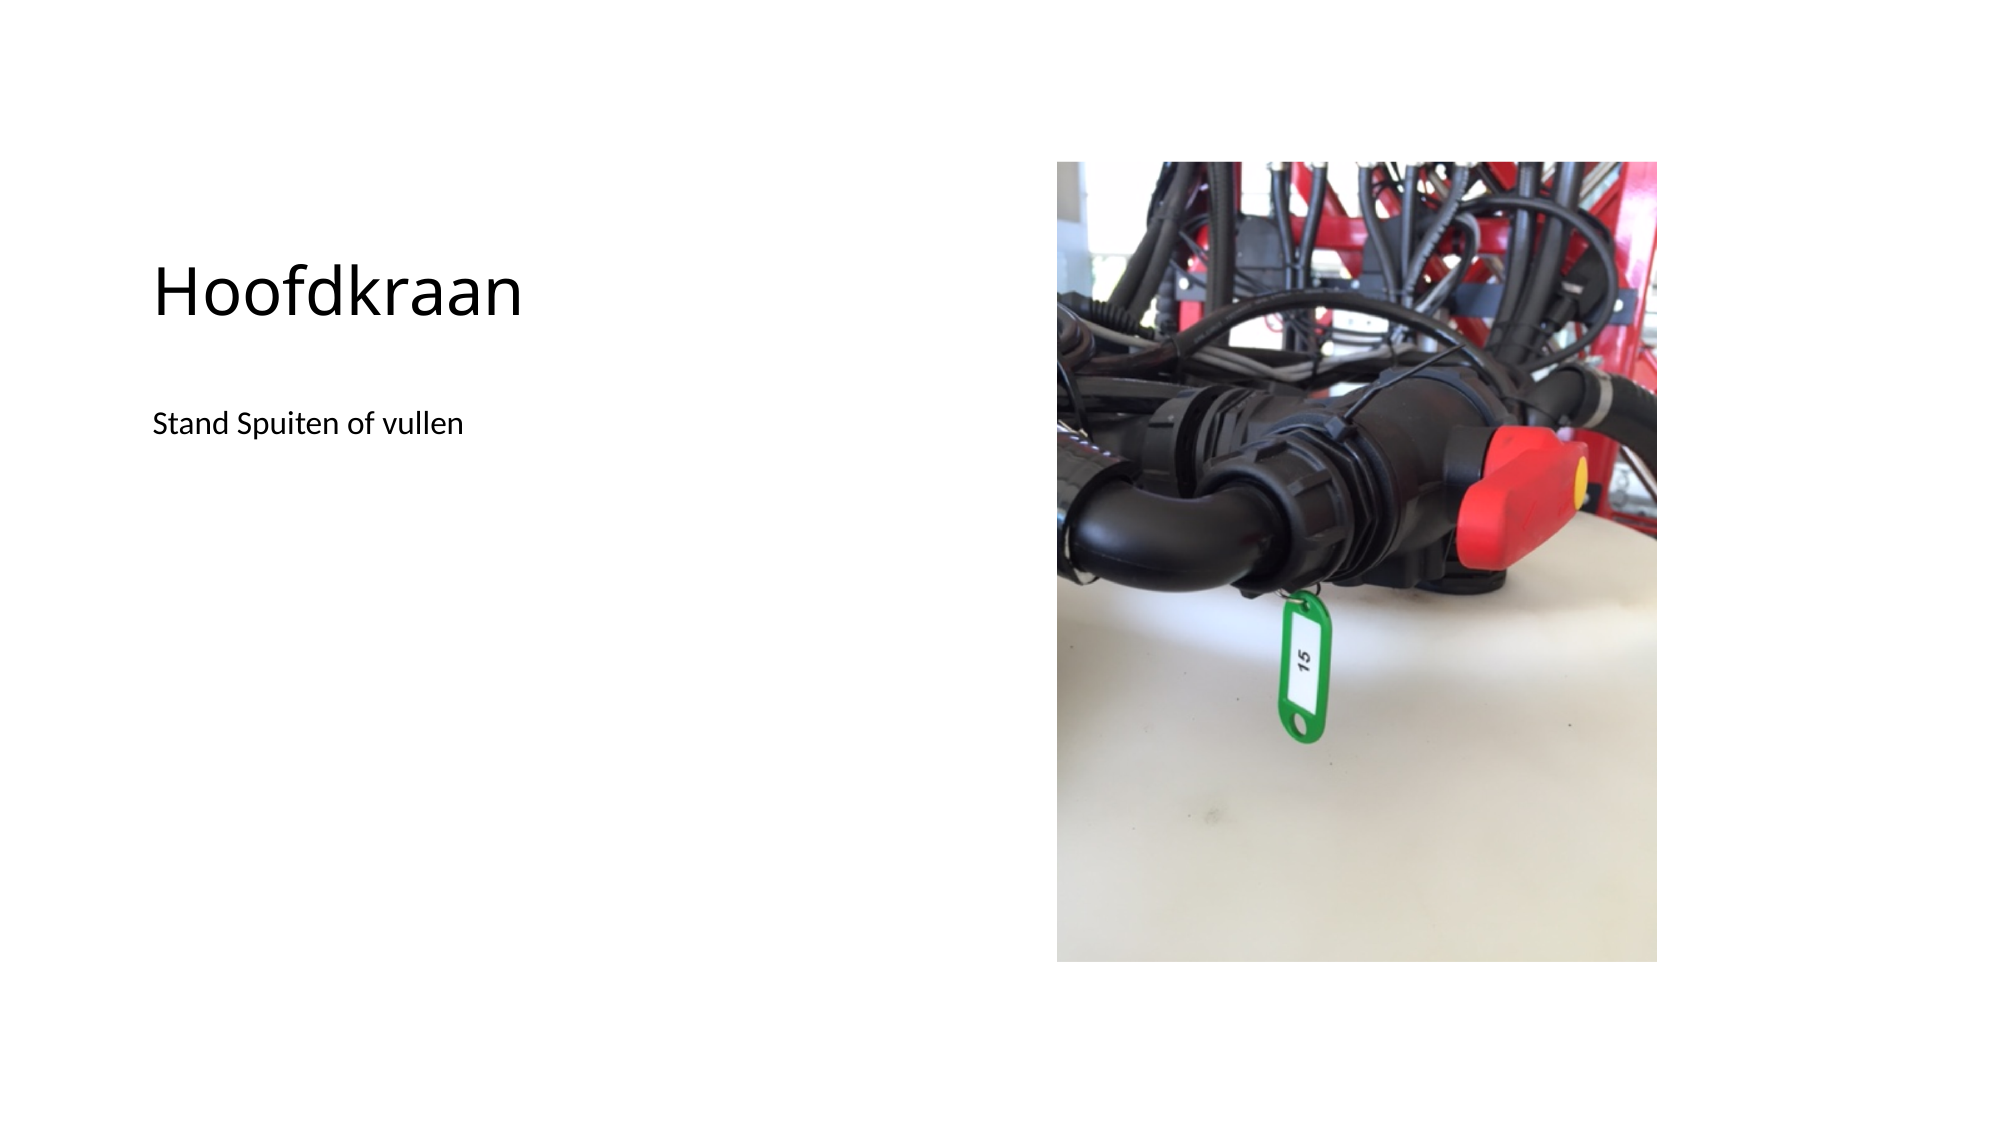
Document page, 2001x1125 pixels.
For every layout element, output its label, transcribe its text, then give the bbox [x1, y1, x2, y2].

title Hoofdkraan [137, 75, 783, 337]
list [956, 261, 1757, 862]
picture [1057, 163, 1657, 261]
picture [1057, 862, 1657, 961]
list Stand Spuiten of vullen [137, 337, 783, 963]
